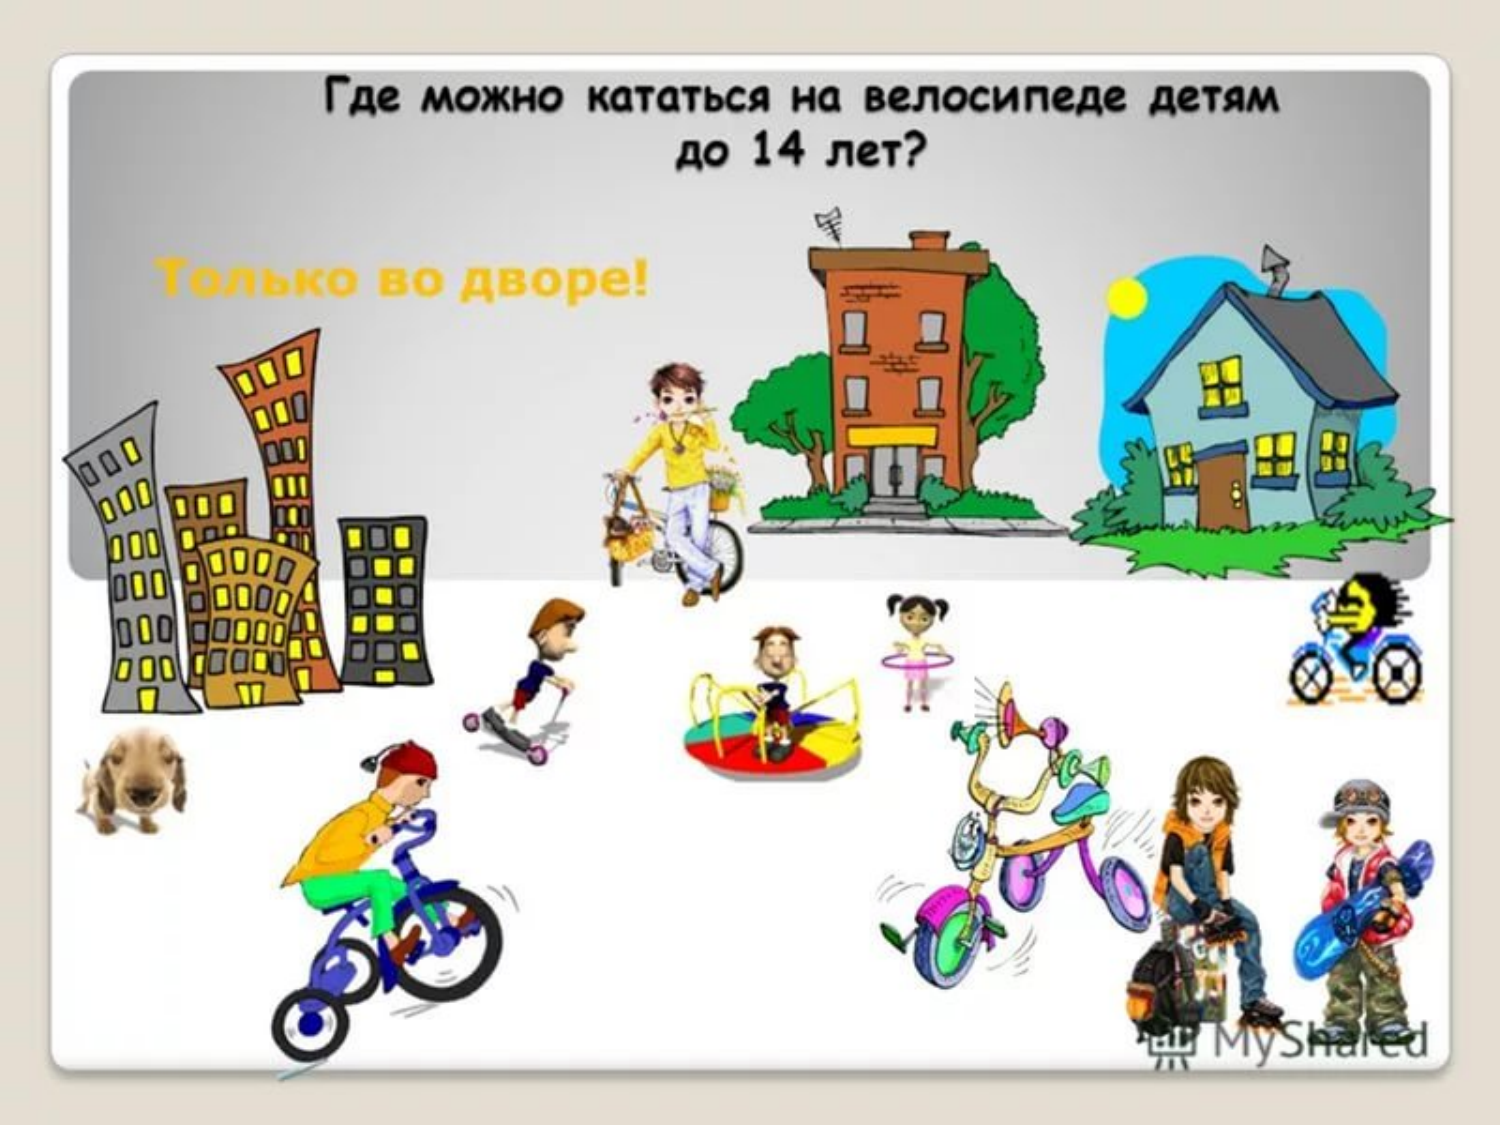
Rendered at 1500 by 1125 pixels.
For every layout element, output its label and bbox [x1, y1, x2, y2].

list [0, 0, 1500, 1125]
